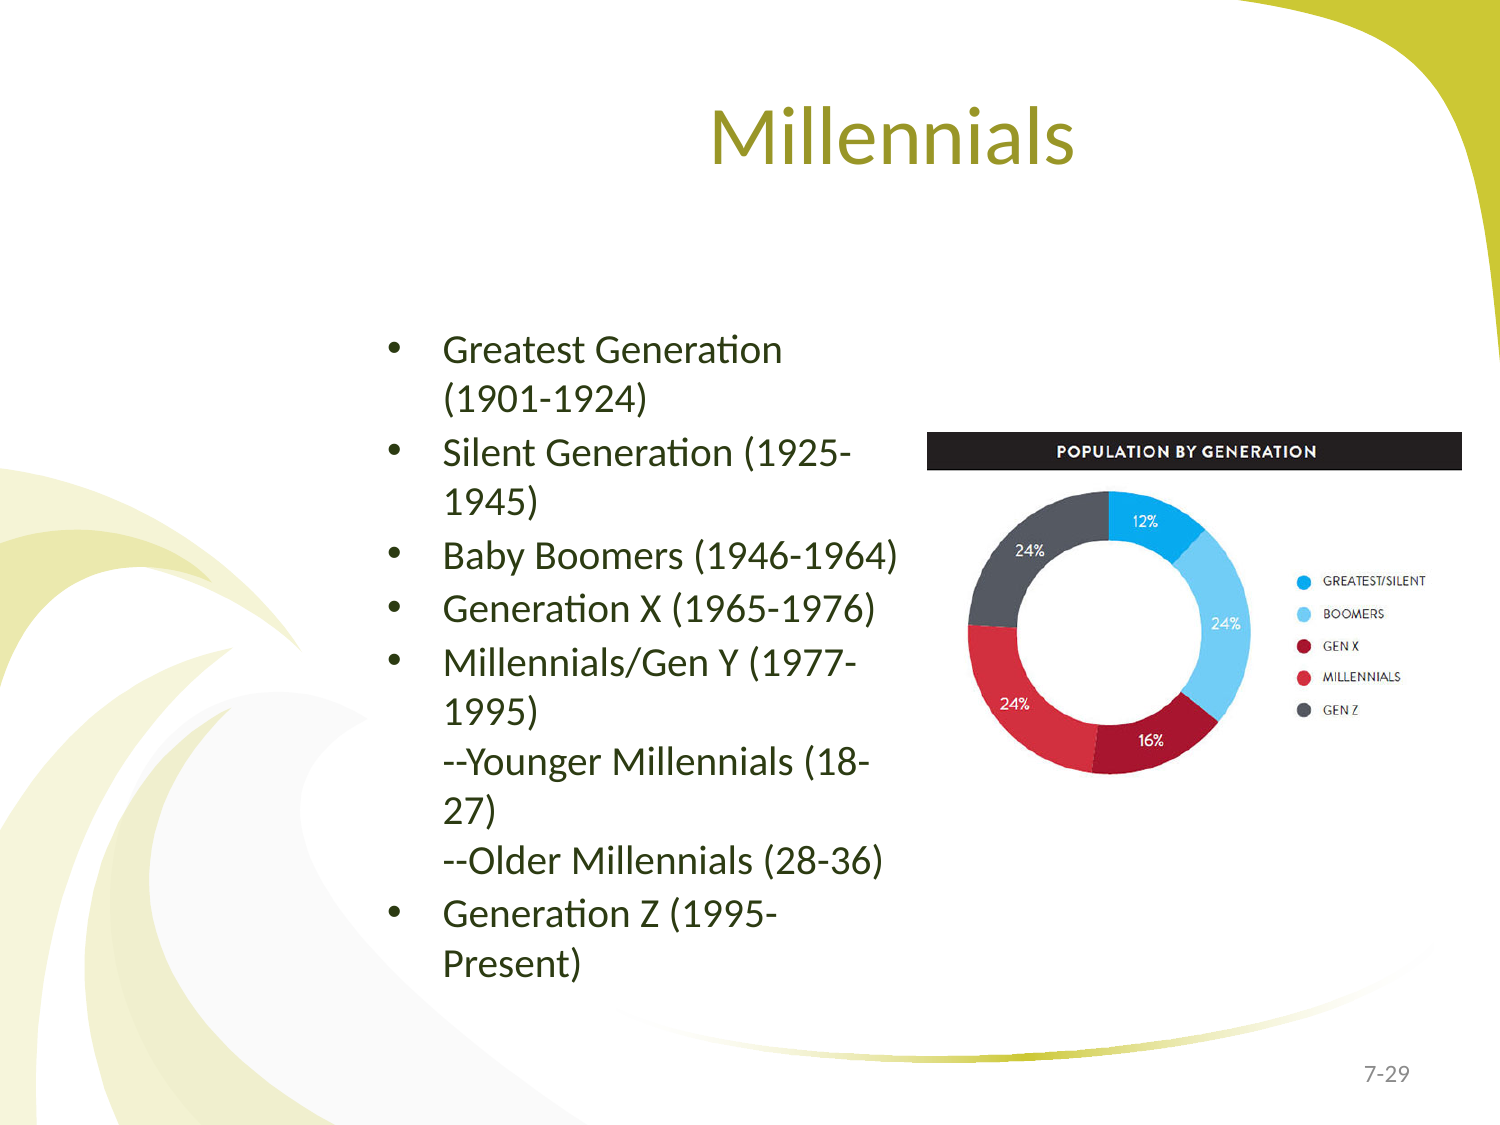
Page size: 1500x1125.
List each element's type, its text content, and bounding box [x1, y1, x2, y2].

list Greatest Generation (1901-1924) Silent Generation (1925-1945) Baby Boomers (1946-1964) Generation X (1965-1976) Millennials/Gen Y (1977-1995) --Younger Millennials (18-27) --Older Millennials (28-36) Generation Z (1995-Present) [371, 314, 916, 1047]
title Millennials [360, 37, 1425, 225]
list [926, 432, 1462, 778]
slide_number 7-29 [1074, 1042, 1425, 1103]
